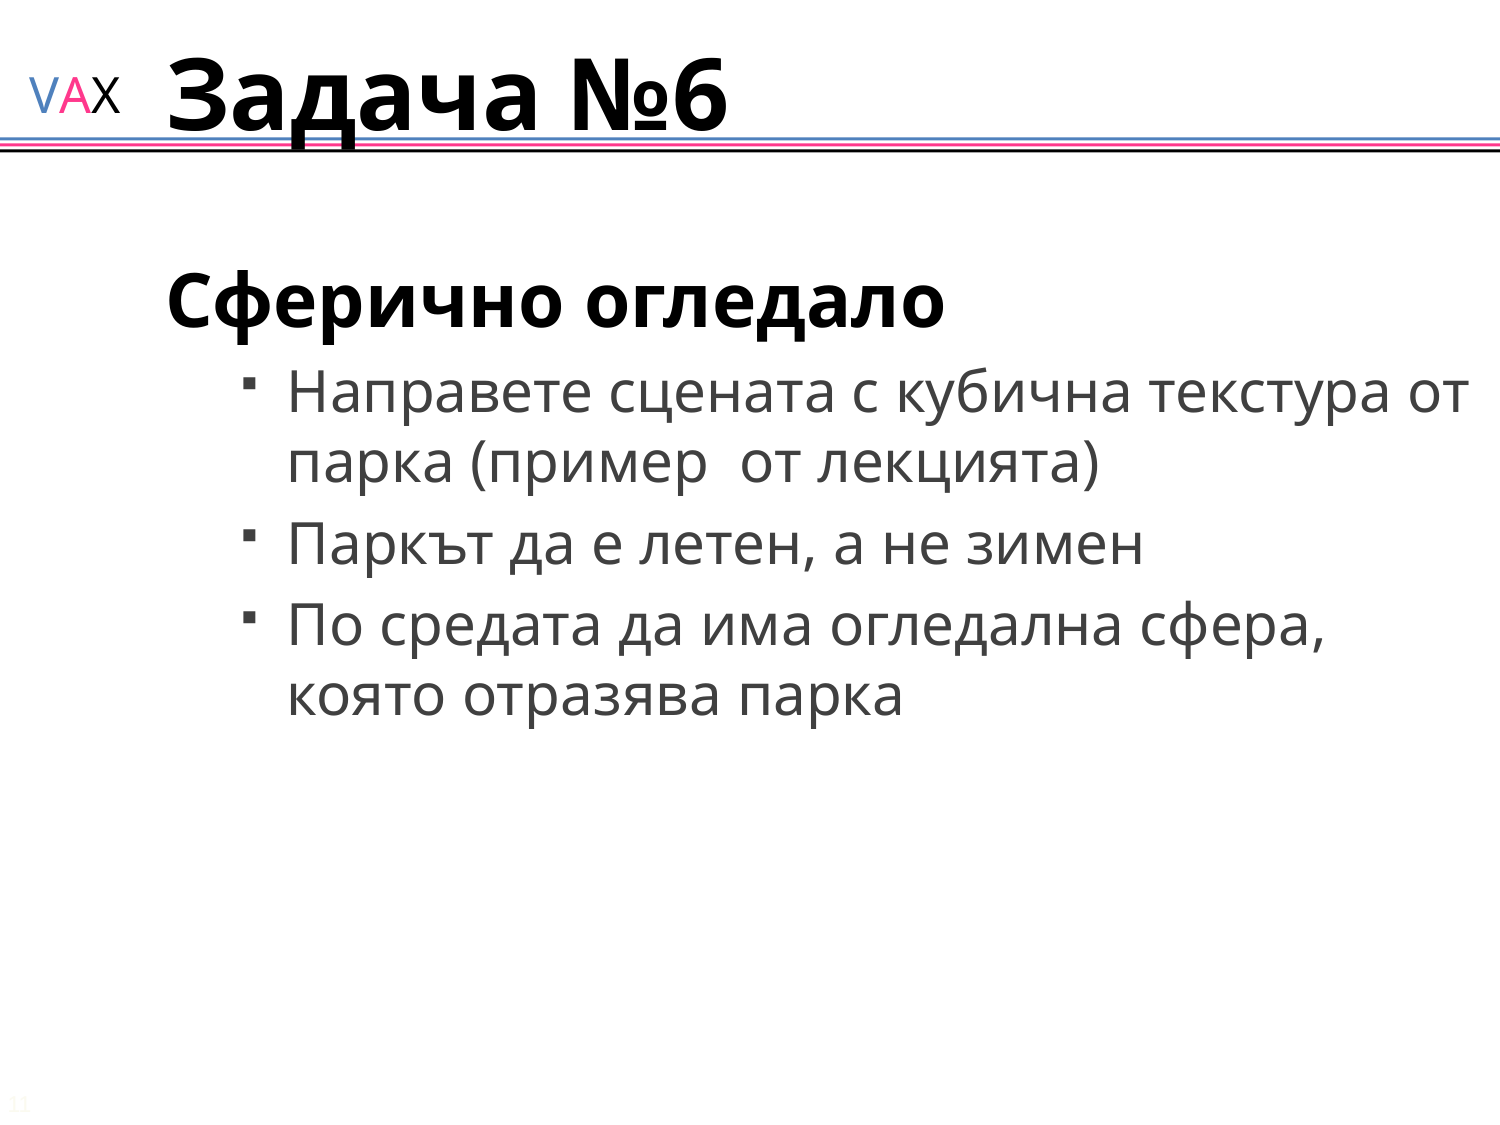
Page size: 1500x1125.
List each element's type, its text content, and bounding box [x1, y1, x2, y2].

title Задача №6 [0, 37, 1500, 144]
